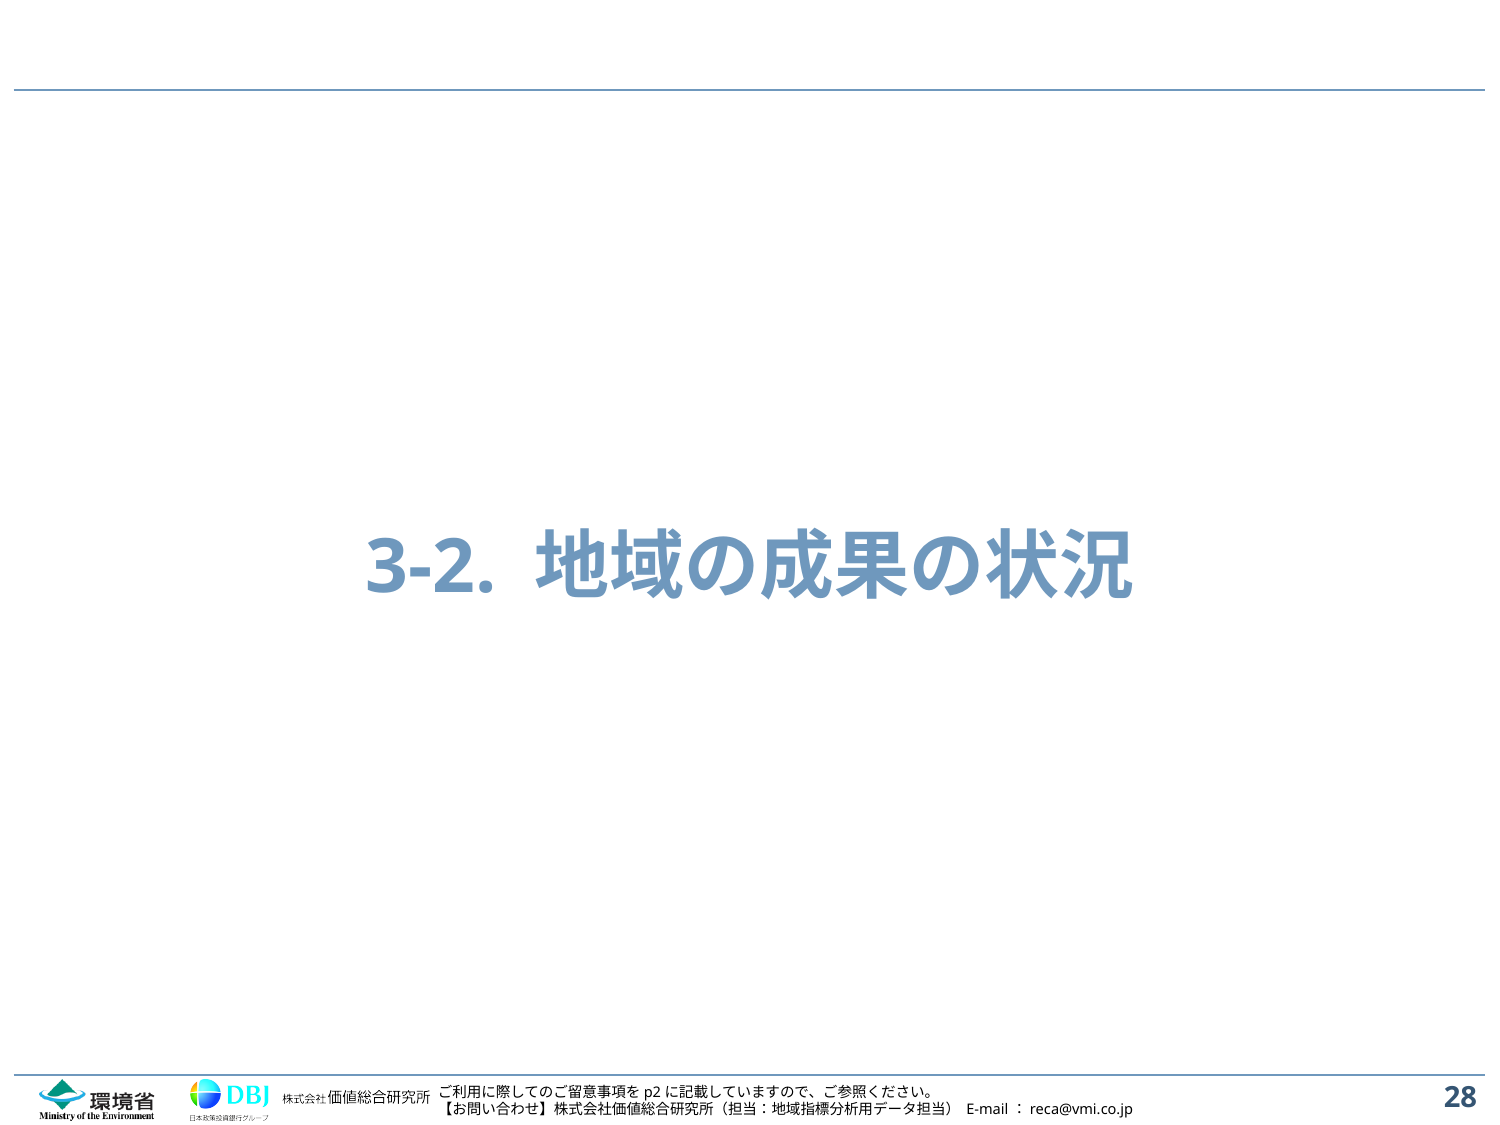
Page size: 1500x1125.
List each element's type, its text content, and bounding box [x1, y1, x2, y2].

title 3-2. 地域の成果の状況 [0, 488, 1500, 637]
picture [186, 1076, 434, 1125]
picture [36, 1079, 157, 1124]
slide_number 28 [1427, 1070, 1493, 1112]
